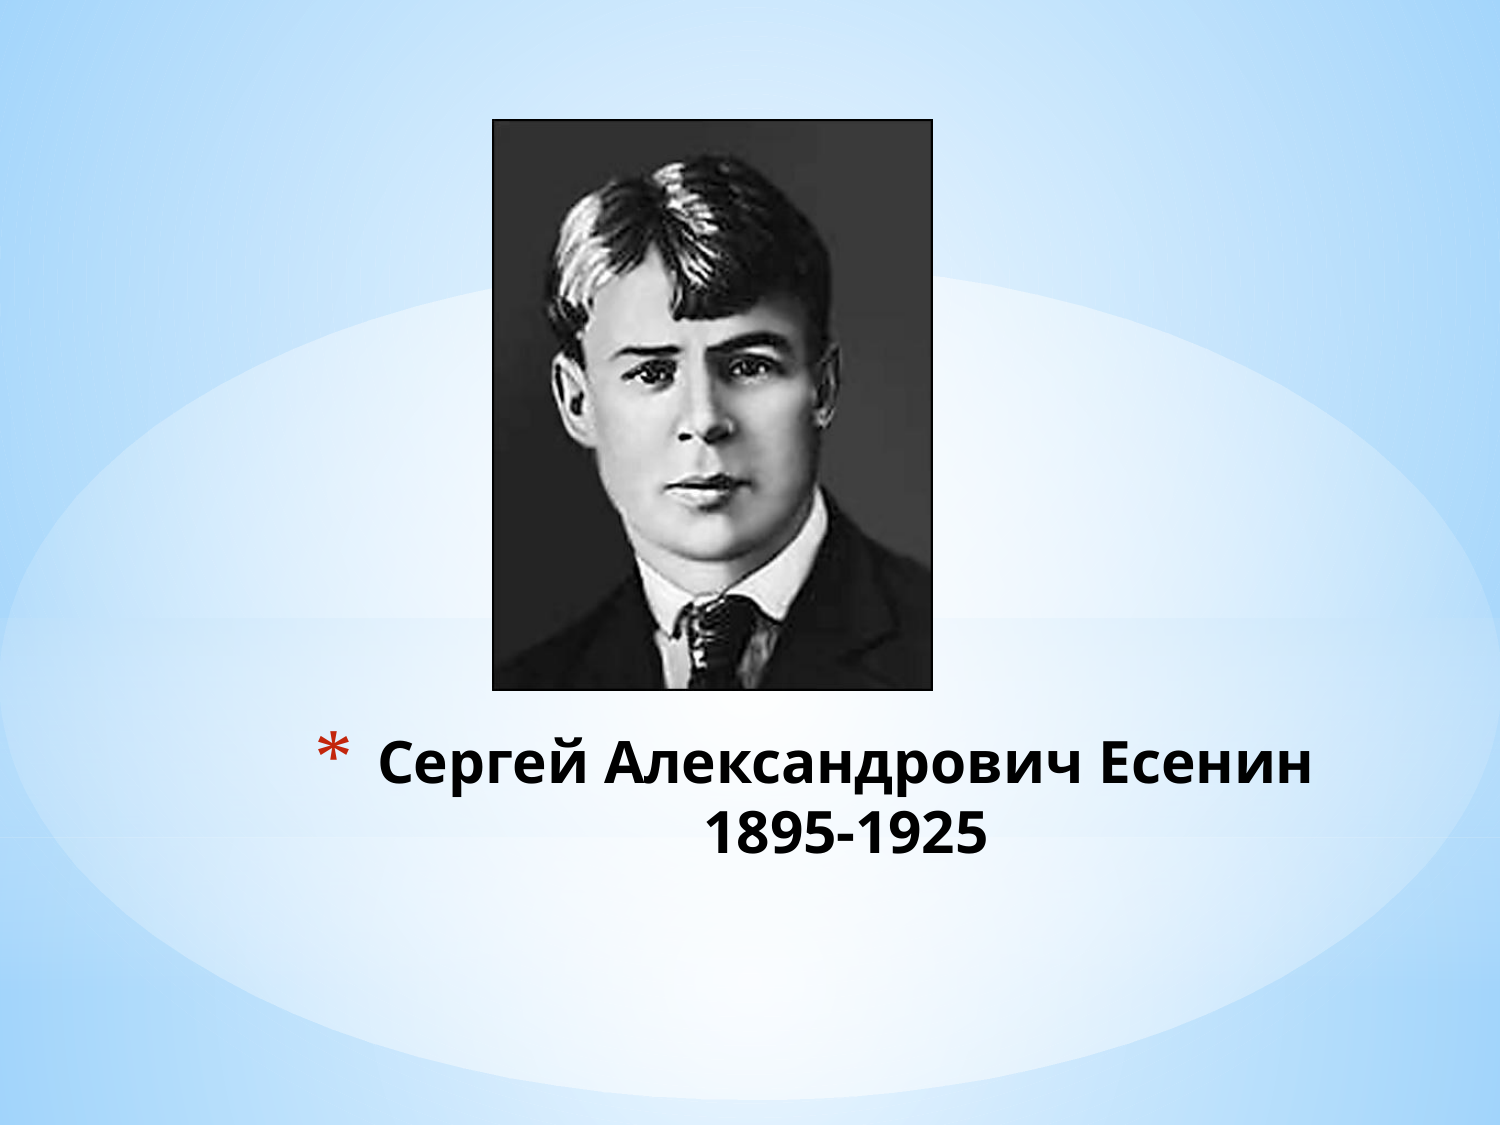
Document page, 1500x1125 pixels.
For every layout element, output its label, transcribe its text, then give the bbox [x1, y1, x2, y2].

title Сергей Александрович Есенин 1895-1925 [294, 717, 1363, 905]
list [491, 119, 933, 691]
